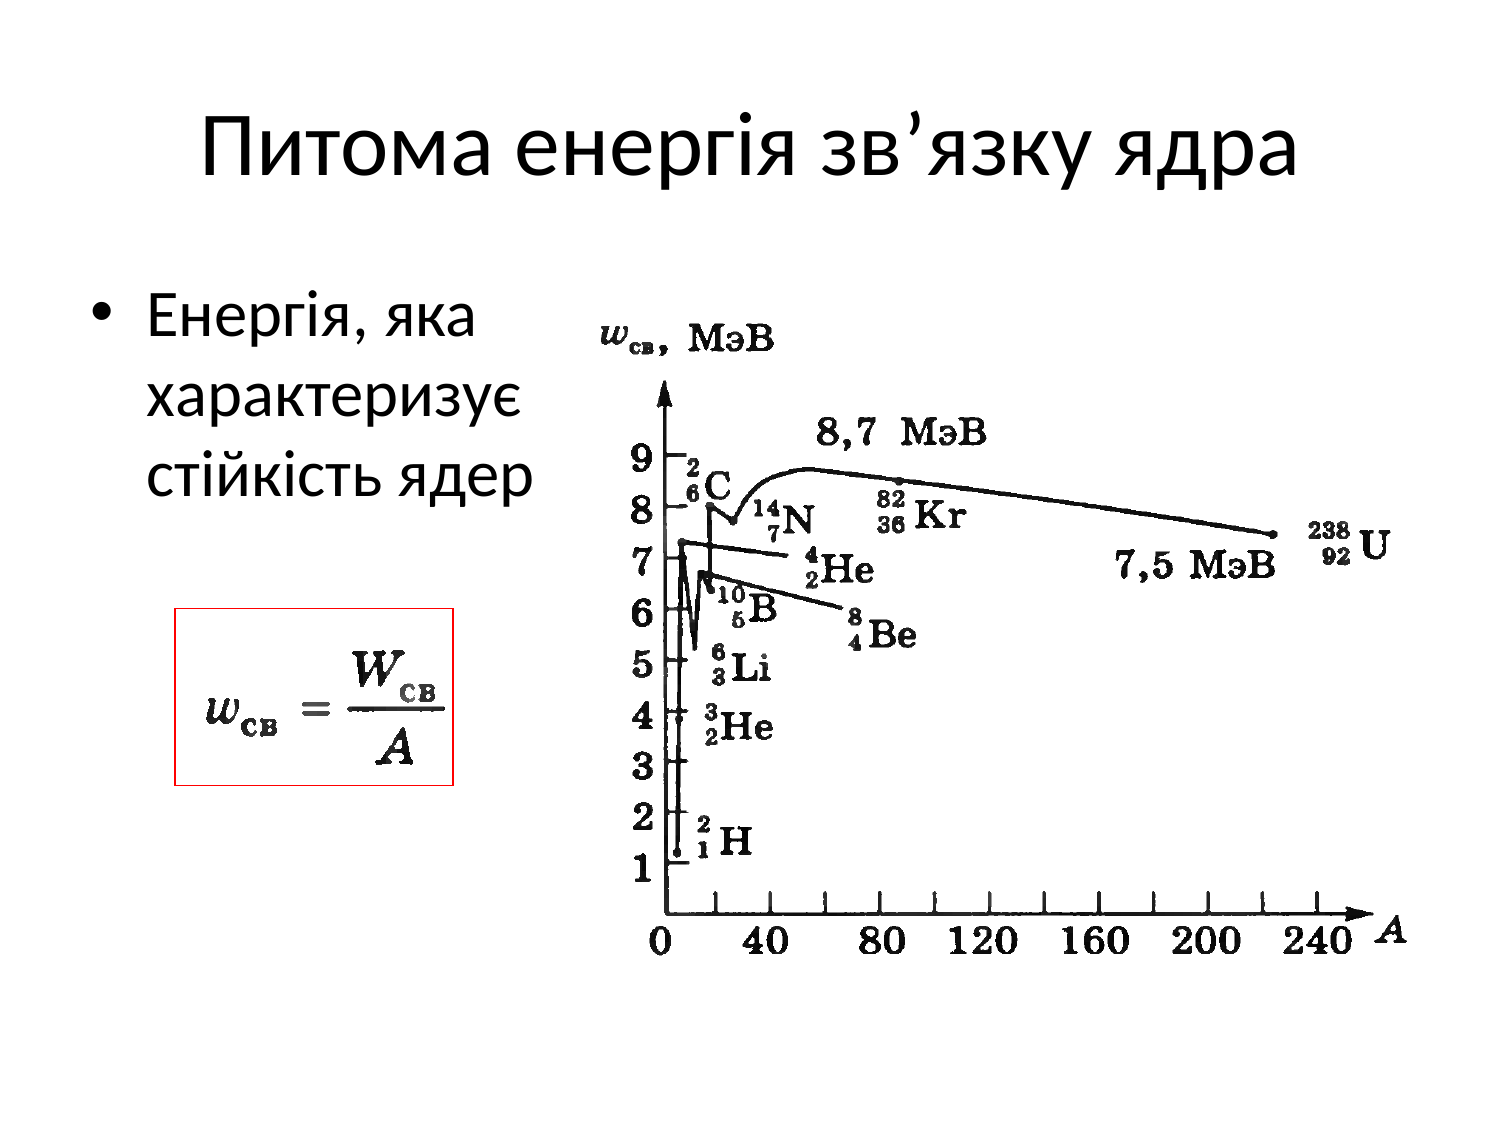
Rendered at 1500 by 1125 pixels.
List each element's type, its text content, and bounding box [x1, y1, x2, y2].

title Питома енергія зв’язку ядра [75, 45, 1425, 233]
list Енергія, яка характеризує стійкість ядер [75, 262, 750, 1005]
picture [562, 292, 1427, 978]
picture [175, 609, 453, 785]
